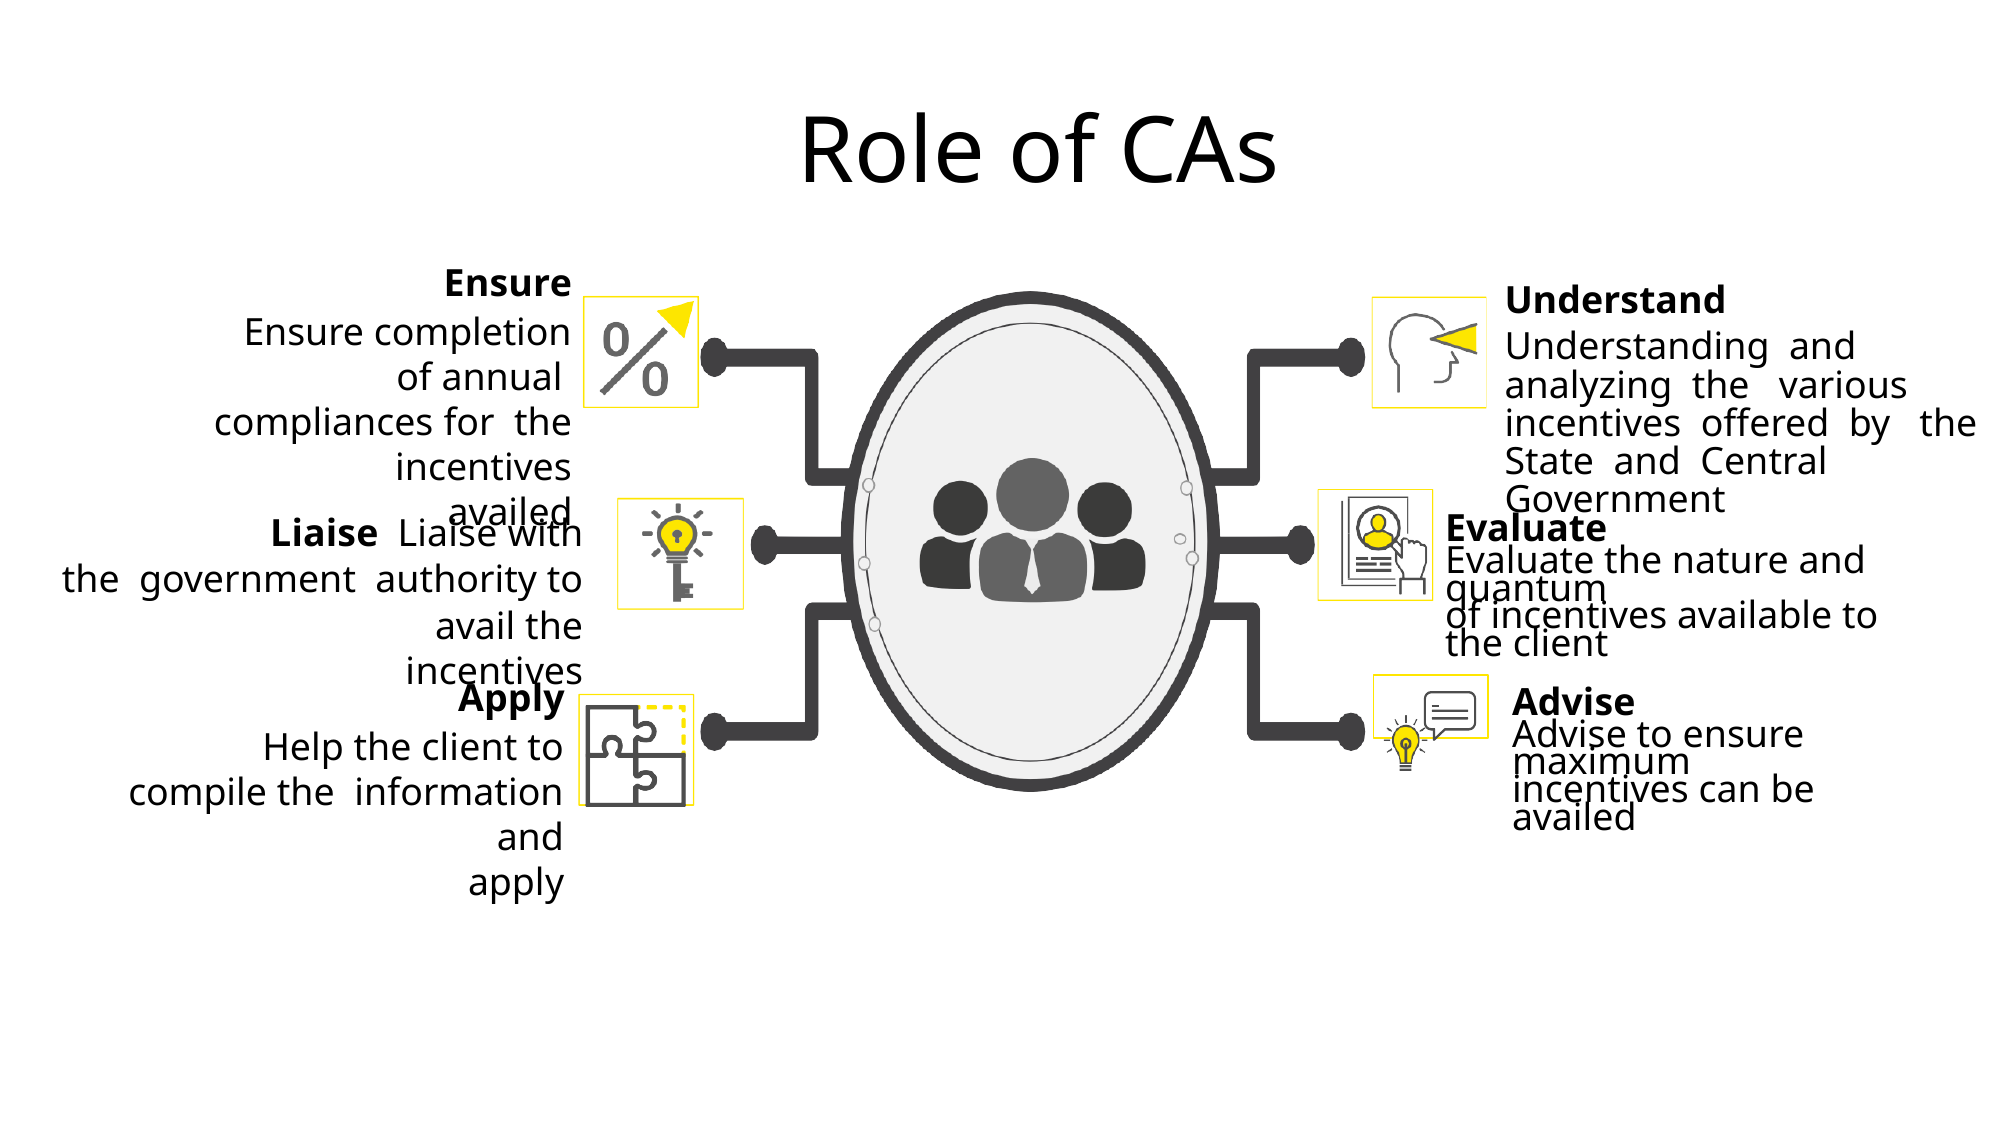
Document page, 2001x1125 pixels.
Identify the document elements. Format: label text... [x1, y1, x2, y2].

text_box Understand Understanding and analyzing the various incentives offered by the State and Central Government [1502, 269, 2000, 521]
text_box Liaise Liaise with the government authority to avail the incentives [53, 502, 584, 693]
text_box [1383, 691, 1477, 771]
text_box Role of CAs [795, 88, 1973, 202]
text_box [578, 291, 1487, 807]
text_box [1373, 675, 1489, 738]
text_box Ensure Ensure completion of annual compliances for the incentives availed [115, 252, 574, 533]
text_box Evaluate Evaluate the nature and quantum of incentives available to the client [1443, 498, 1916, 664]
text_box Advise Advise to ensure maximum incentives can be availed [1509, 672, 1937, 838]
text_box Apply Help the client to compile the information and apply [0, 667, 566, 903]
